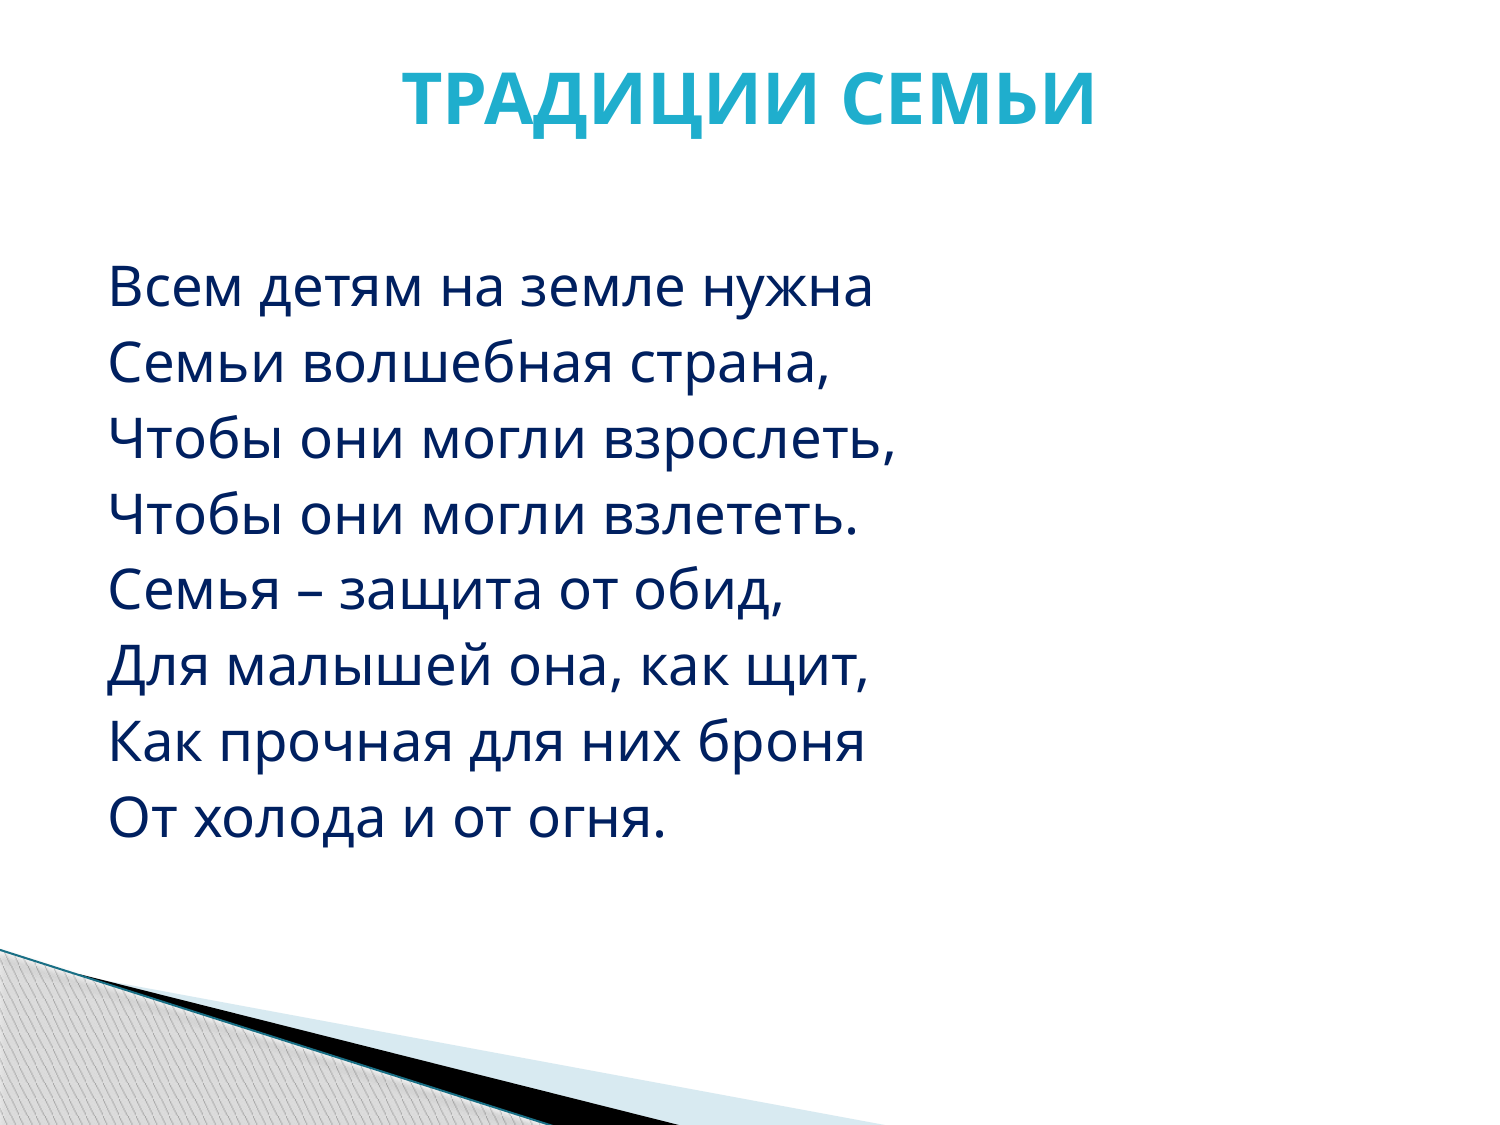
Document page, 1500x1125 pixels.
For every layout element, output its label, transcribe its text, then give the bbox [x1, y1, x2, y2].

title ТРАДИЦИИ СЕМЬИ [75, 45, 1425, 233]
list Всем детям на земле нужна Семьи волшебная страна, Чтобы они могли взрослеть, Чтобы они могли взлететь. Семья – защита от обид, Для малышей она, как щит, Как прочная для них броня От холода и от огня. [75, 243, 1425, 986]
